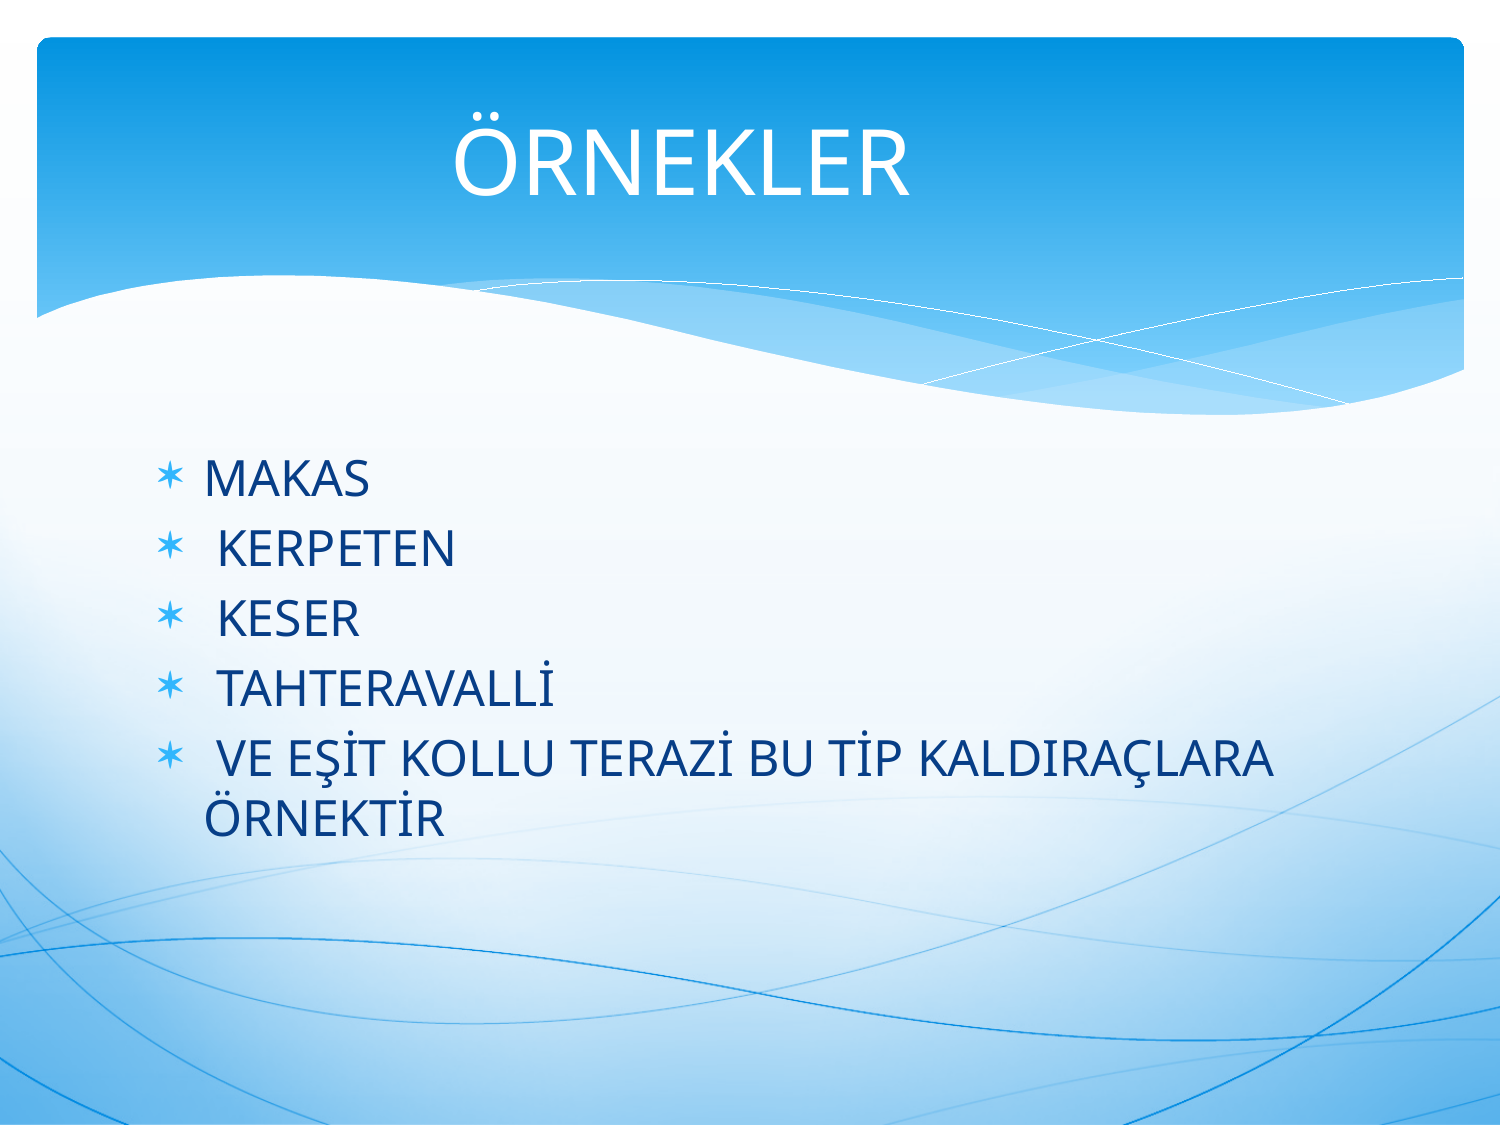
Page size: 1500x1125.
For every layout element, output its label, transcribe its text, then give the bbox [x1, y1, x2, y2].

title ÖRNEKLER [75, 55, 1425, 261]
list MAKAS KERPETEN KESER TAHTERAVALLİ VE EŞİT KOLLU TERAZİ BU TİP KALDIRAÇLARA ÖRNEKTİR [143, 438, 1359, 1005]
